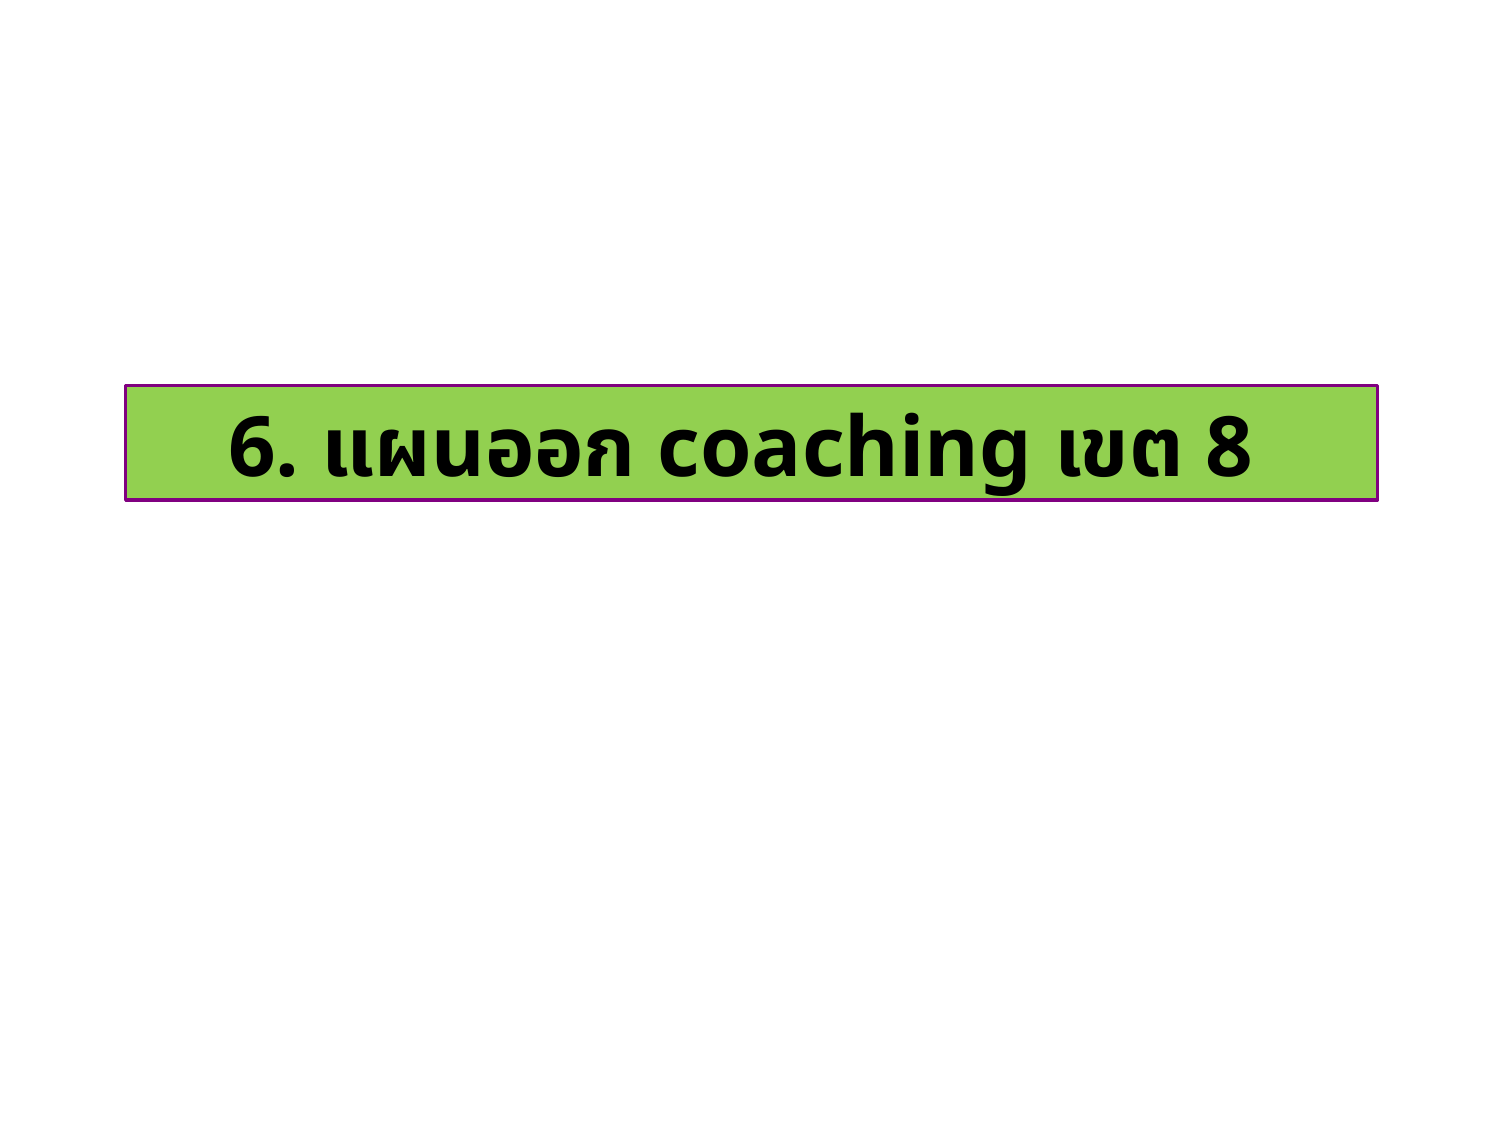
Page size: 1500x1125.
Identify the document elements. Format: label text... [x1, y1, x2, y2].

text_box 6. แผนออก coaching เขต 8 [125, 385, 1378, 501]
